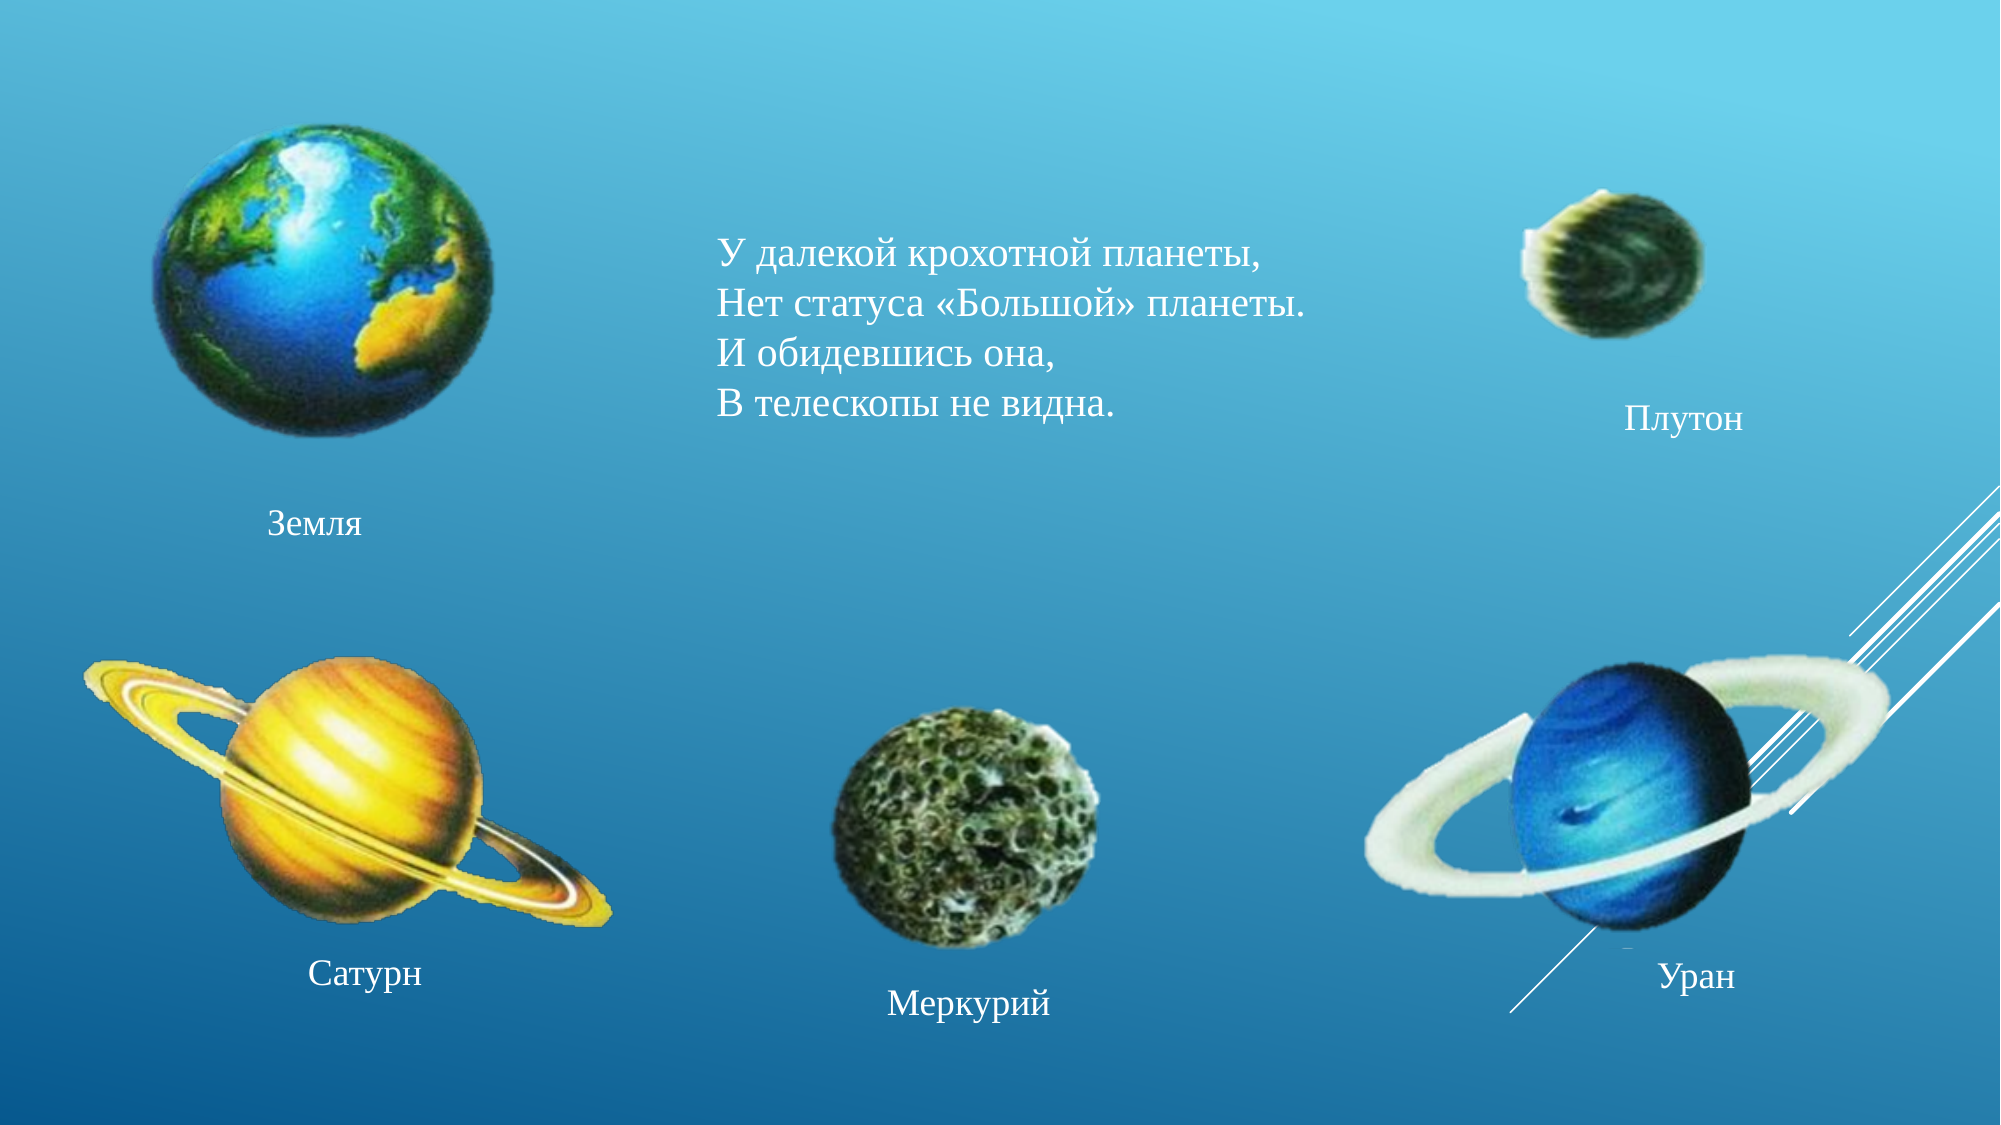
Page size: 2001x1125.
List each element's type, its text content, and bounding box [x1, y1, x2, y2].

text_box Плутон [1511, 379, 1856, 451]
text_box Уран [1609, 949, 1783, 1012]
text_box Меркурий [859, 975, 1078, 1026]
text_box Земля [189, 491, 441, 551]
text_box Сатурн [238, 970, 492, 1007]
picture [143, 107, 512, 451]
text_box У далекой крохотной планеты, Нет статуса «Большой» планеты. И обидевшись она, В телескопы не видна. [701, 217, 1346, 433]
picture [79, 635, 618, 970]
picture [1362, 635, 1902, 949]
picture [804, 692, 1133, 964]
picture [1472, 148, 1748, 358]
